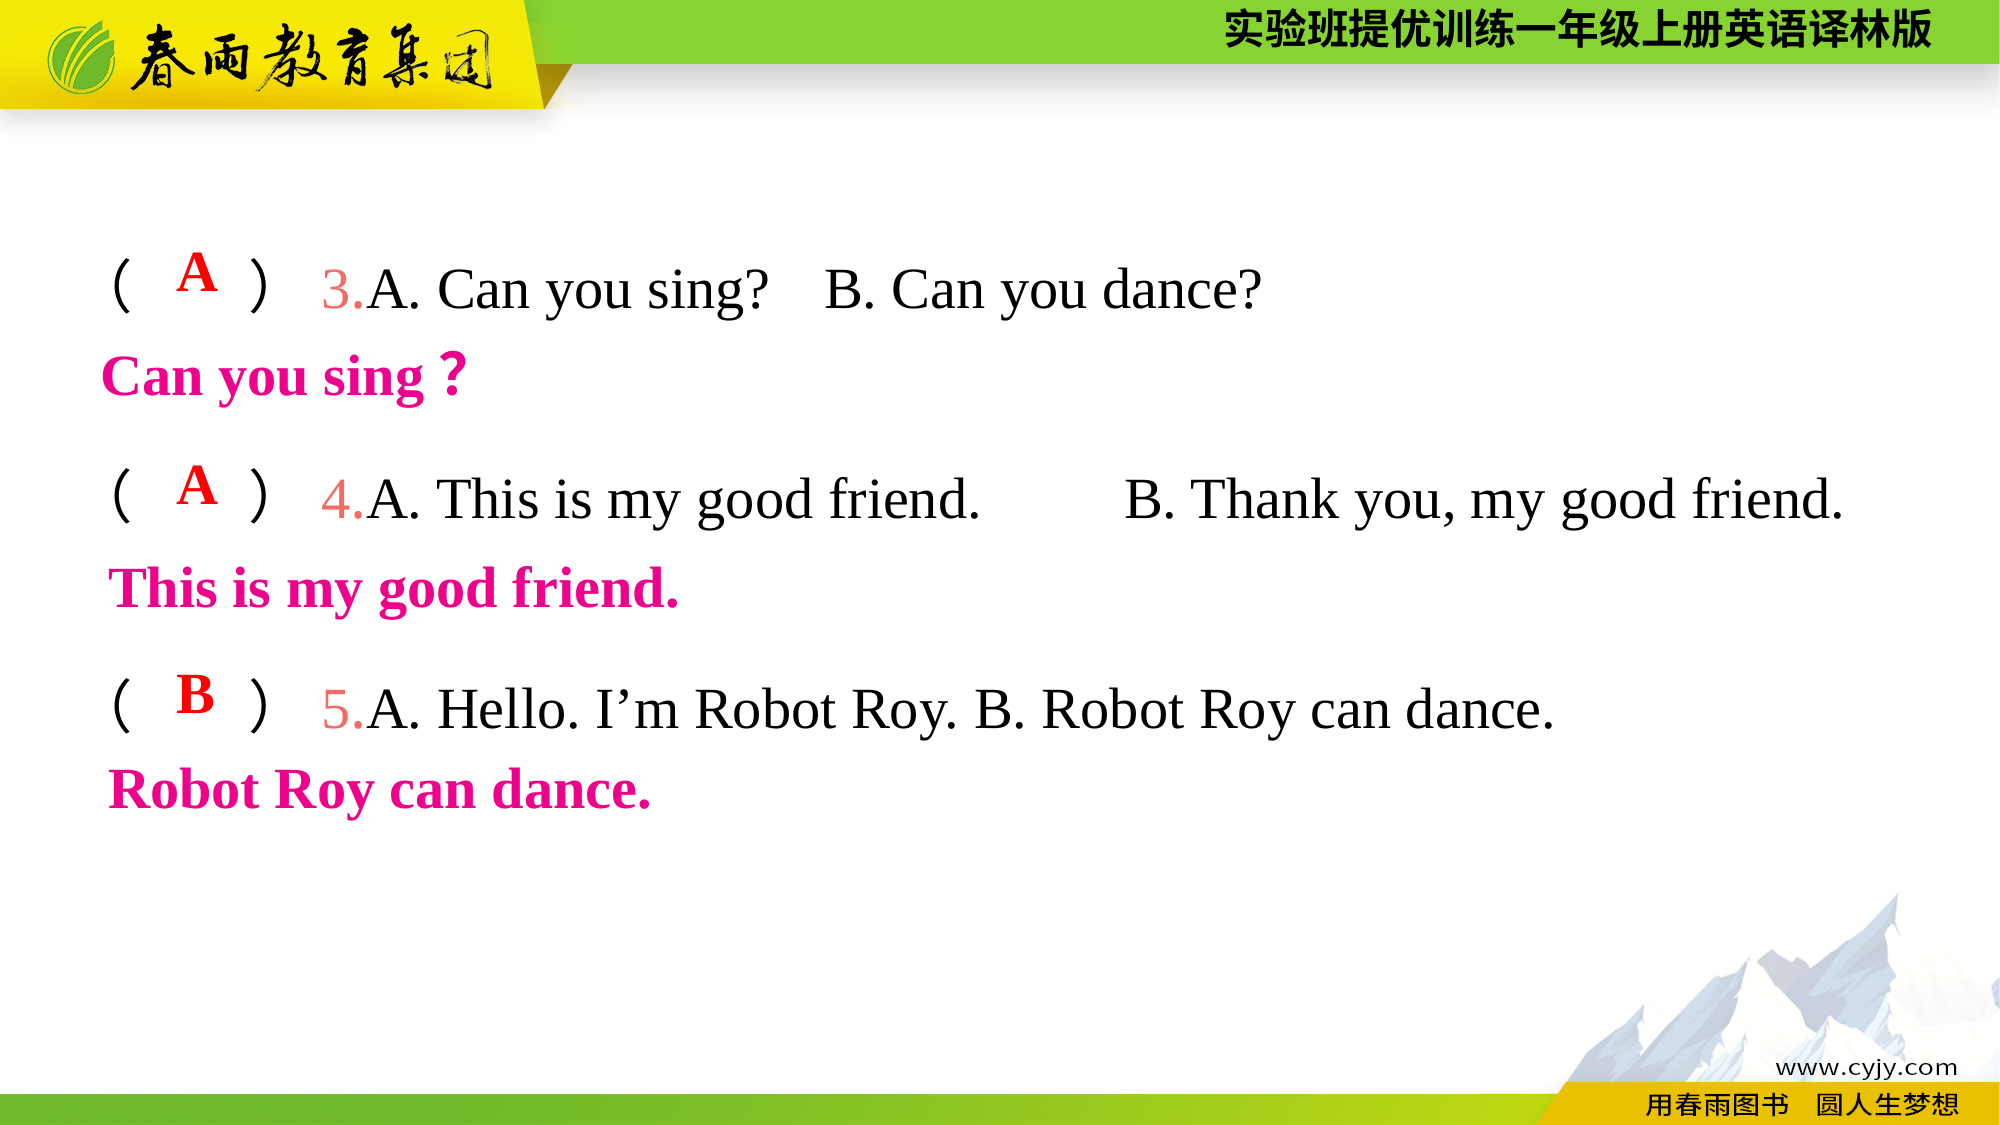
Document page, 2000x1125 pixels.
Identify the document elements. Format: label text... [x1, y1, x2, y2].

text_box B [161, 648, 231, 733]
text_box Can you sing？ [85, 329, 512, 414]
list （ ）3.A. Can you sing? B. Can you dance? （ ）4.A. This is my good friend. B. Thank you, my good friend. （ ）5.A. Hello. I’m Robot Roy. B. Robot Roy can dance. [59, 208, 1944, 754]
text_box This is my good friend. [93, 541, 696, 627]
text_box A [161, 438, 234, 524]
text_box A [161, 226, 234, 311]
text_box Robot Roy can dance. [93, 742, 668, 828]
picture [0, 0, 2000, 1125]
